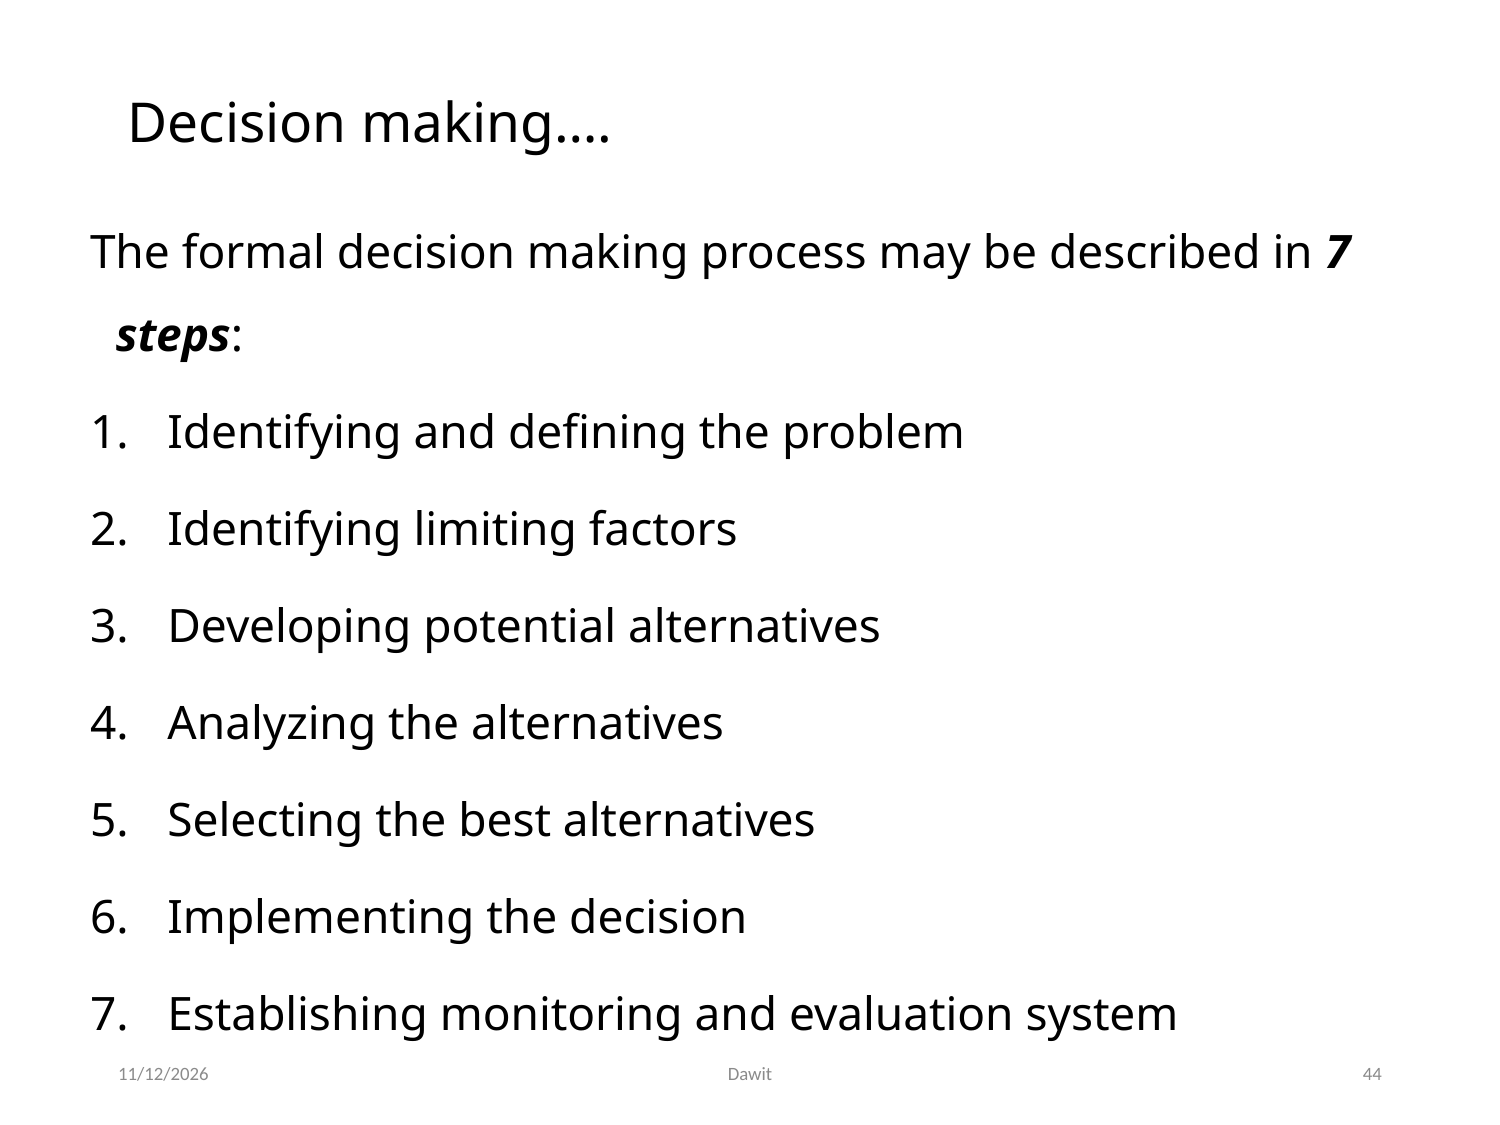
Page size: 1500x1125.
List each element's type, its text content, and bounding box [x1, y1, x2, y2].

slide_number 44 [1059, 1042, 1397, 1103]
title Decision making…. [112, 87, 1466, 163]
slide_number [103, 1042, 441, 1103]
list The formal decision making process may be described in 7 steps: Identifying and defining the problem Identifying limiting factors Developing potential alternatives Analyzing the alternatives Selecting the best alternatives Implementing the decision Establishing monitoring and evaluation system [75, 187, 1466, 1050]
footer Dawit [496, 1042, 1004, 1103]
